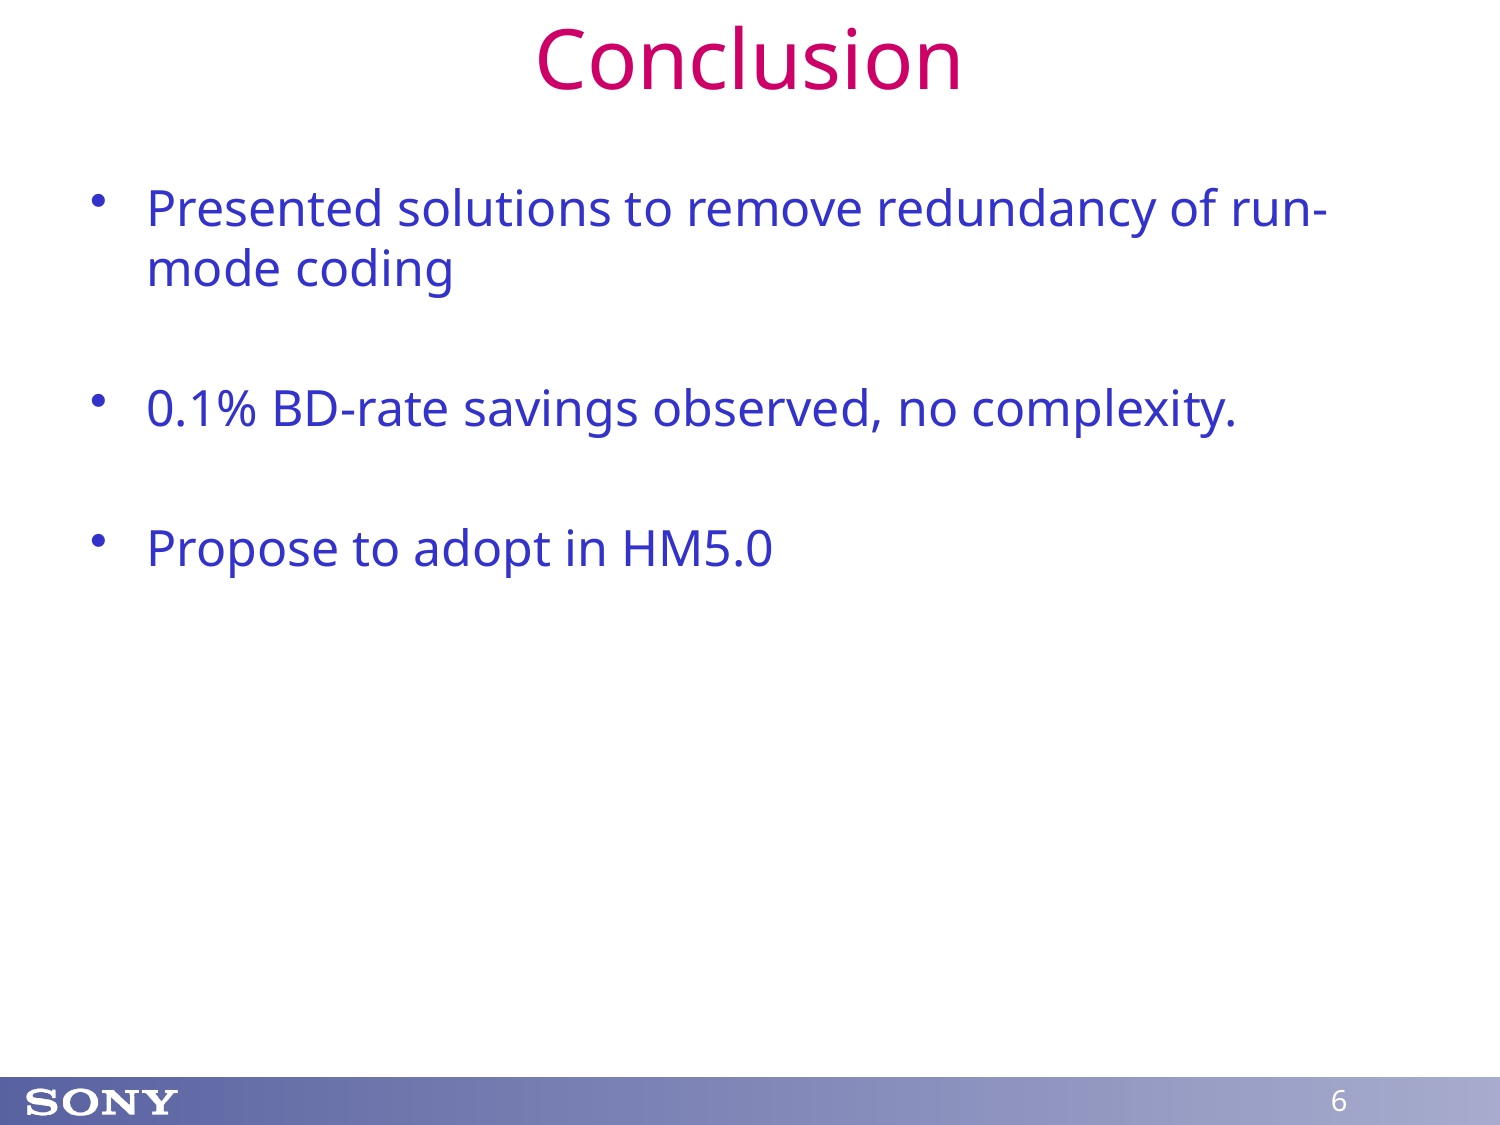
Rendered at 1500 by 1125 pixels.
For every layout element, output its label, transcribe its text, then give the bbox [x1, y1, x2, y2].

title Conclusion [112, 0, 1388, 115]
slide_number 6 [1049, 1074, 1363, 1125]
picture [26, 1088, 178, 1116]
list Presented solutions to remove redundancy of run-mode coding 0.1% BD-rate savings observed, no complexity. Propose to adopt in HM5.0 [74, 168, 1444, 1032]
